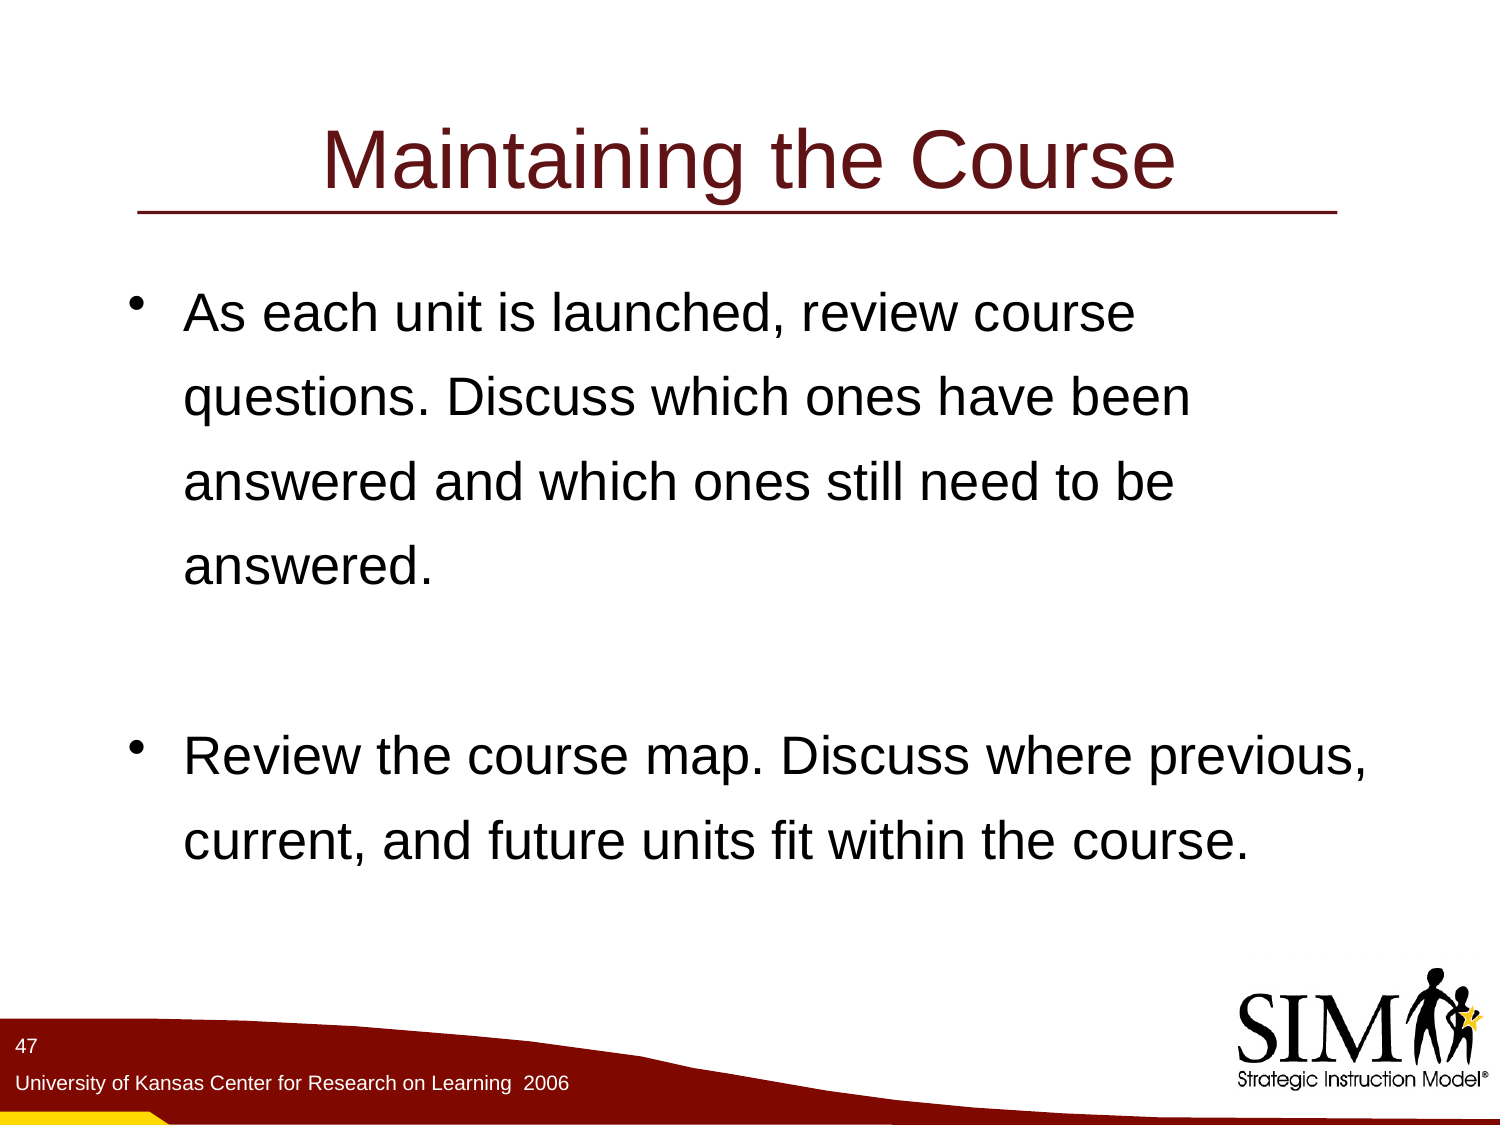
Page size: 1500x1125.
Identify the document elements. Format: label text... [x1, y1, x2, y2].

picture [1231, 954, 1497, 1106]
title Maintaining the Course [112, 74, 1388, 213]
list As each unit is launched, review course questions. Discuss which ones have been answered and which ones still need to be answered. Review the course map. Discuss where previous, current, and future units fit within the course. [112, 249, 1388, 901]
footer University of Kansas Center for Research on Learning 2006 [0, 1062, 626, 1101]
slide_number 47 [0, 1024, 313, 1062]
